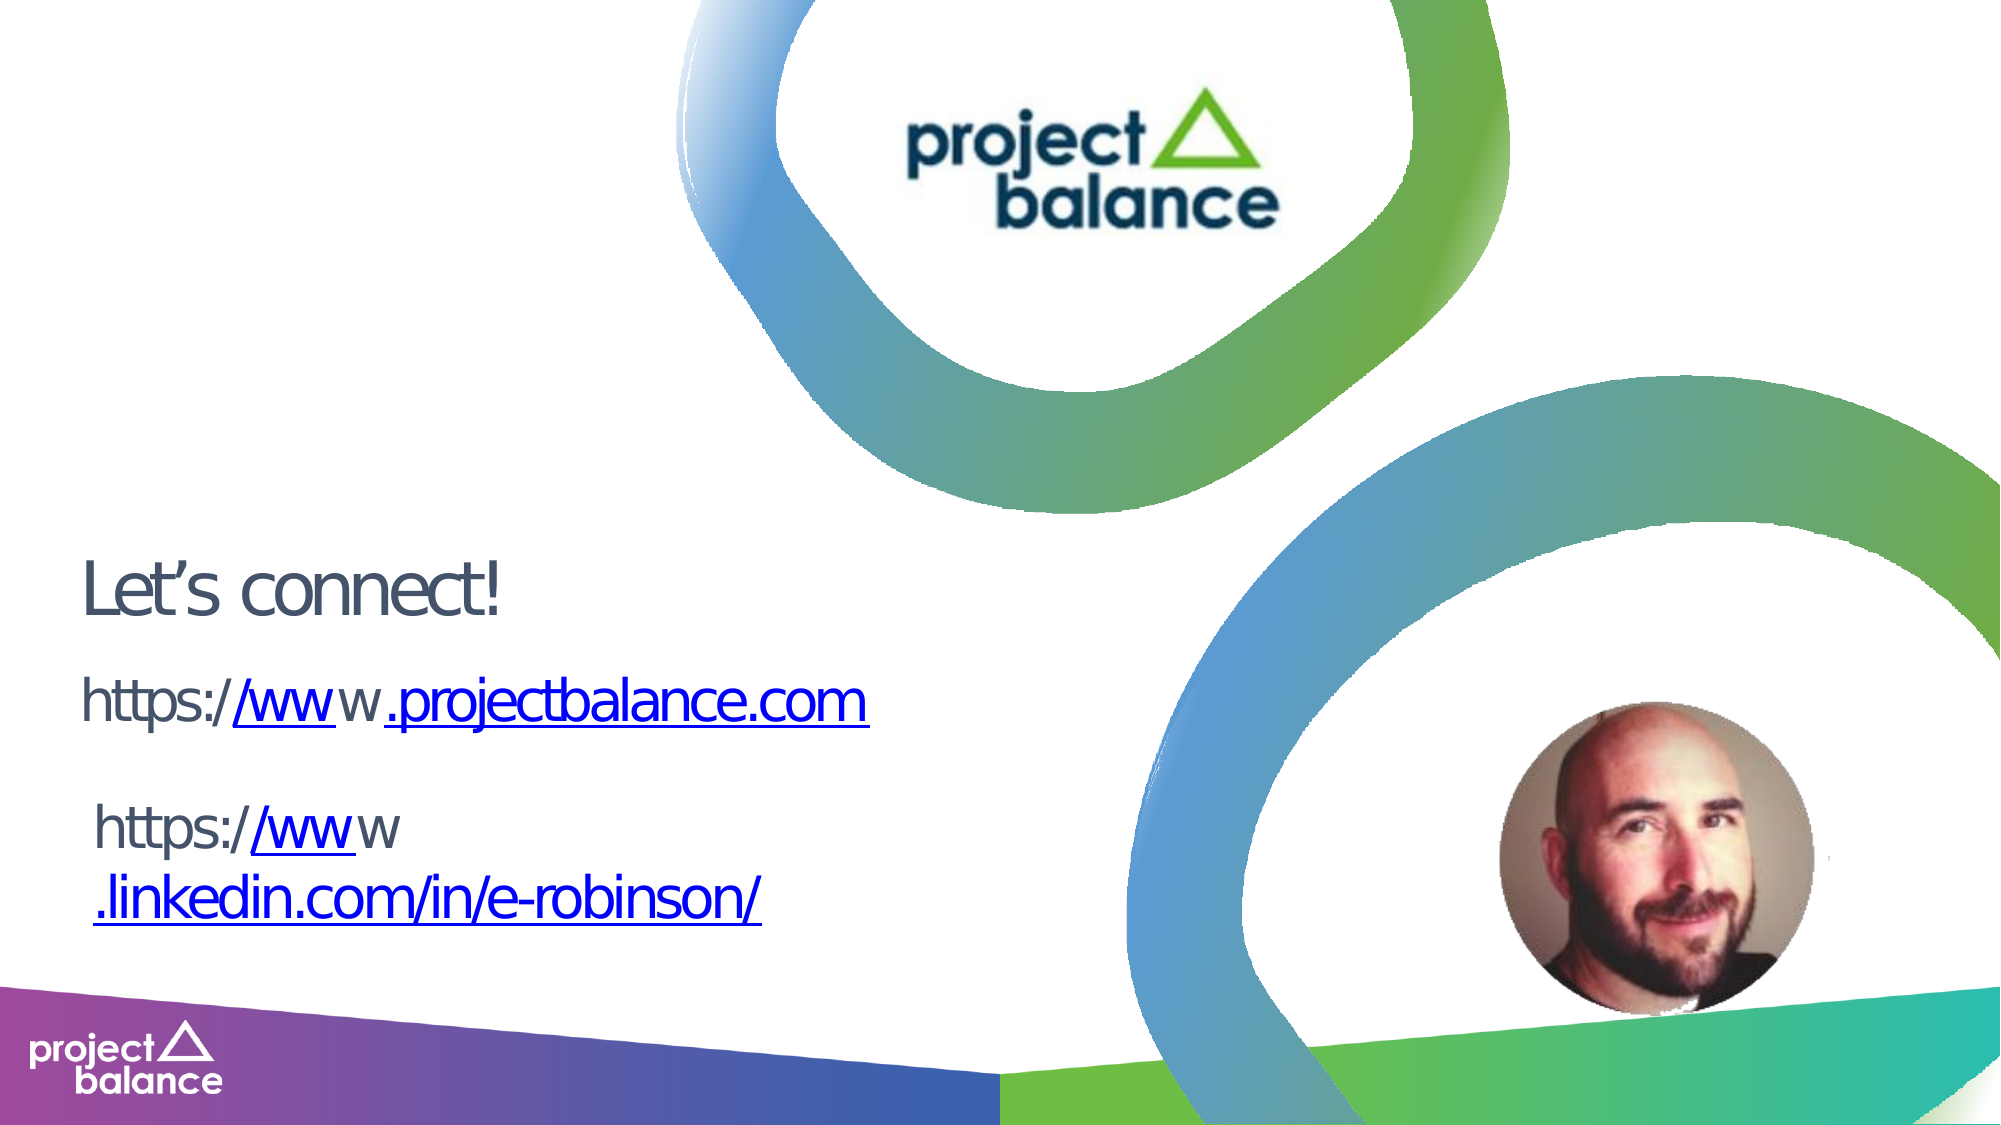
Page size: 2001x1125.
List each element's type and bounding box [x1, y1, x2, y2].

text_box [0, 0, 674, 1125]
text_box [676, 0, 2000, 1124]
